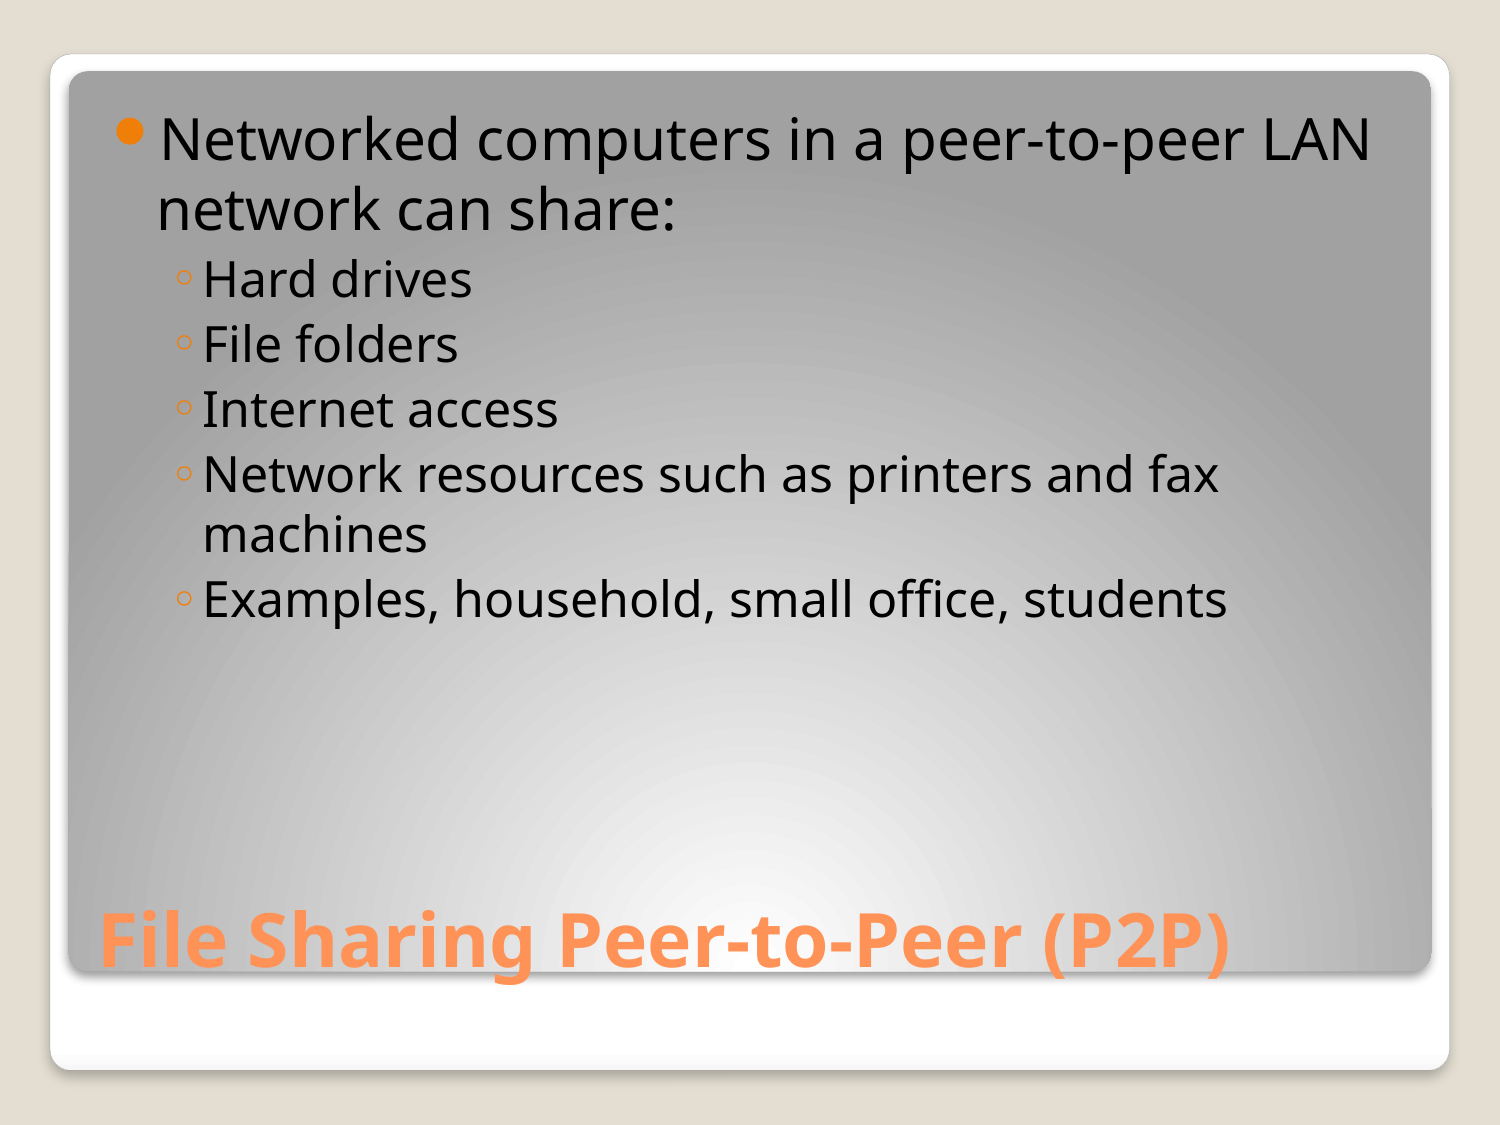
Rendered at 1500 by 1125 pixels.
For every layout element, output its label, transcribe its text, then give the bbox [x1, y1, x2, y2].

list Networked computers in a peer-to-peer LAN network can share: Hard drives File folders Internet access Network resources such as printers and fax machines Examples, household, small office, students [82, 86, 1425, 774]
title File Sharing Peer-to-Peer (P2P) [82, 817, 1425, 990]
